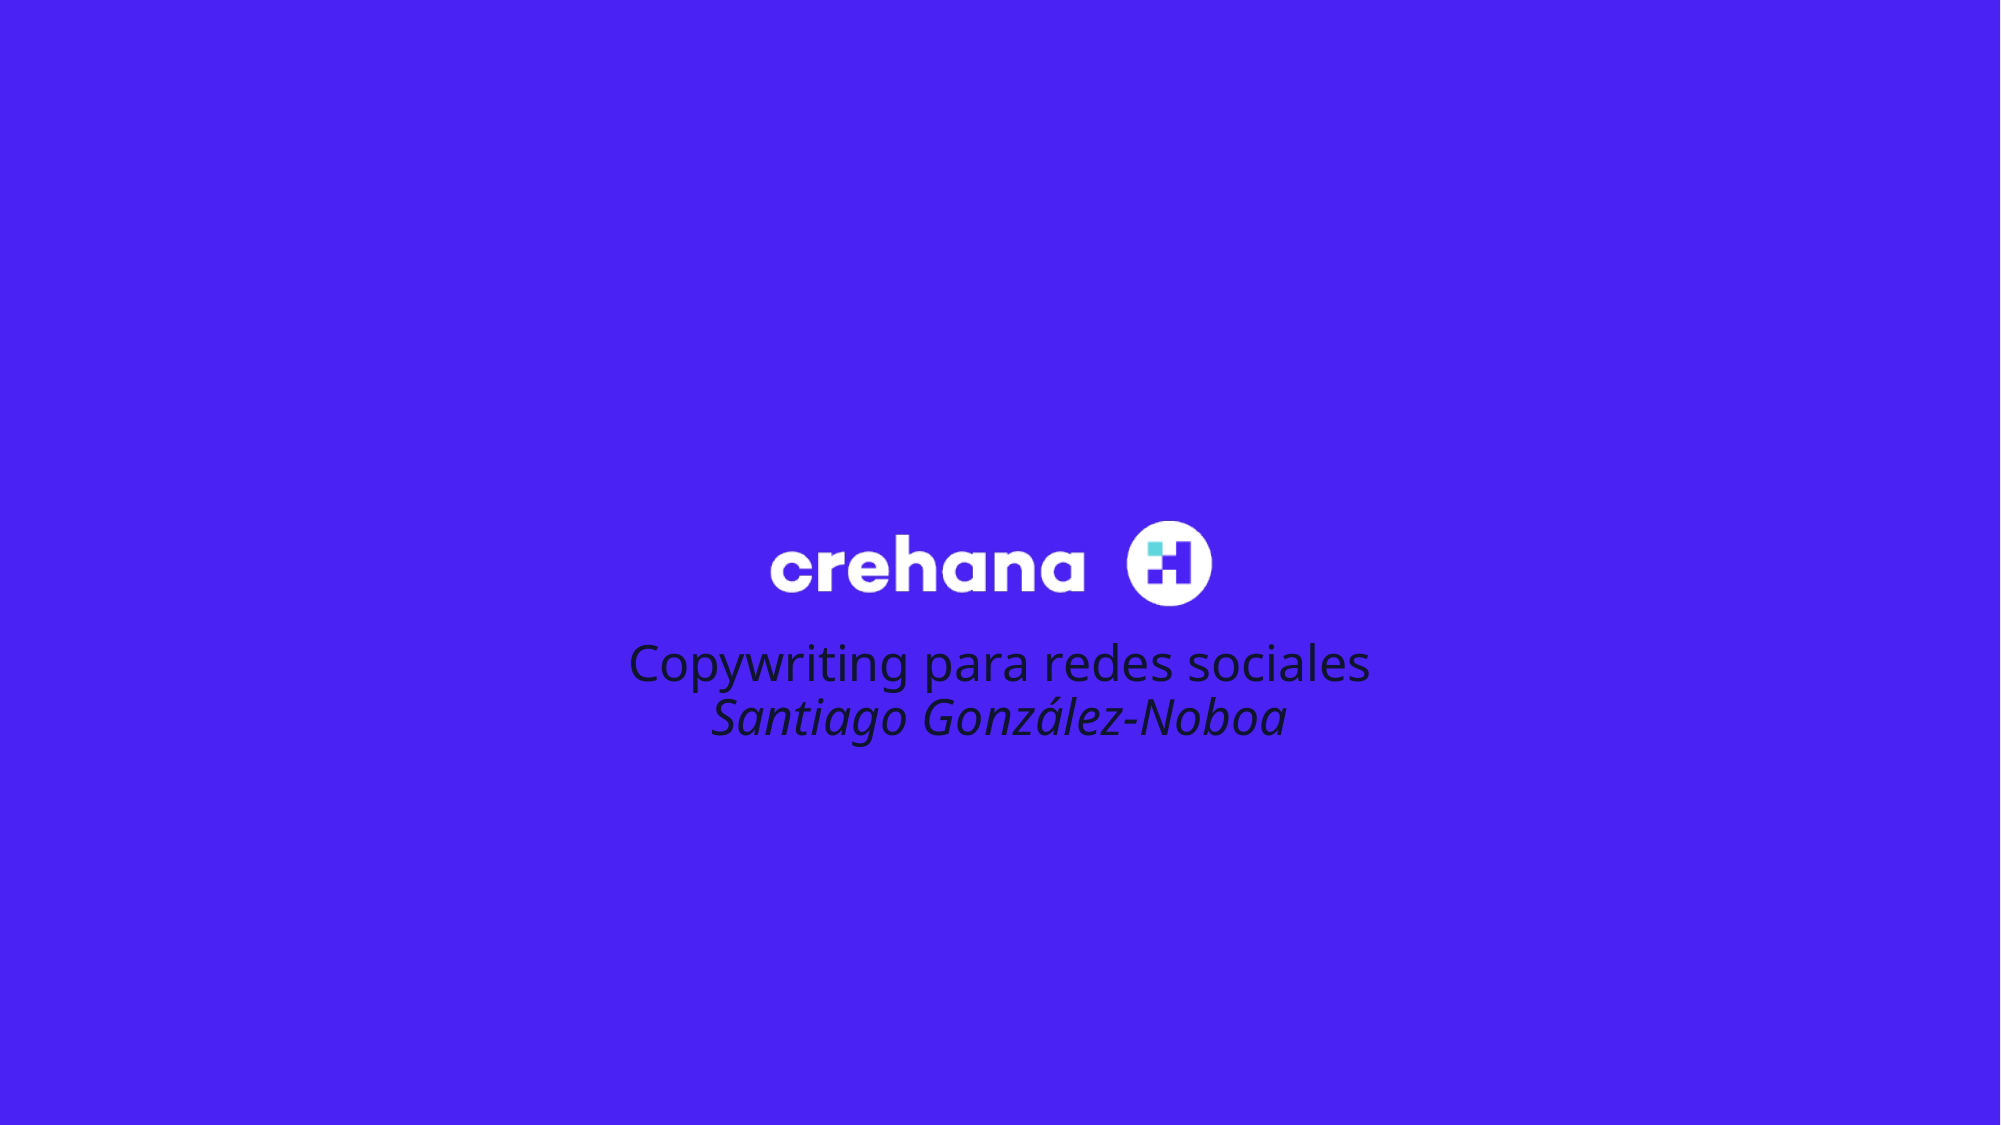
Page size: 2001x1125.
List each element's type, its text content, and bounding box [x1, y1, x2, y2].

picture [746, 495, 1236, 630]
subtitle Copywriting para redes sociales Santiago González-Noboa [249, 630, 1750, 775]
